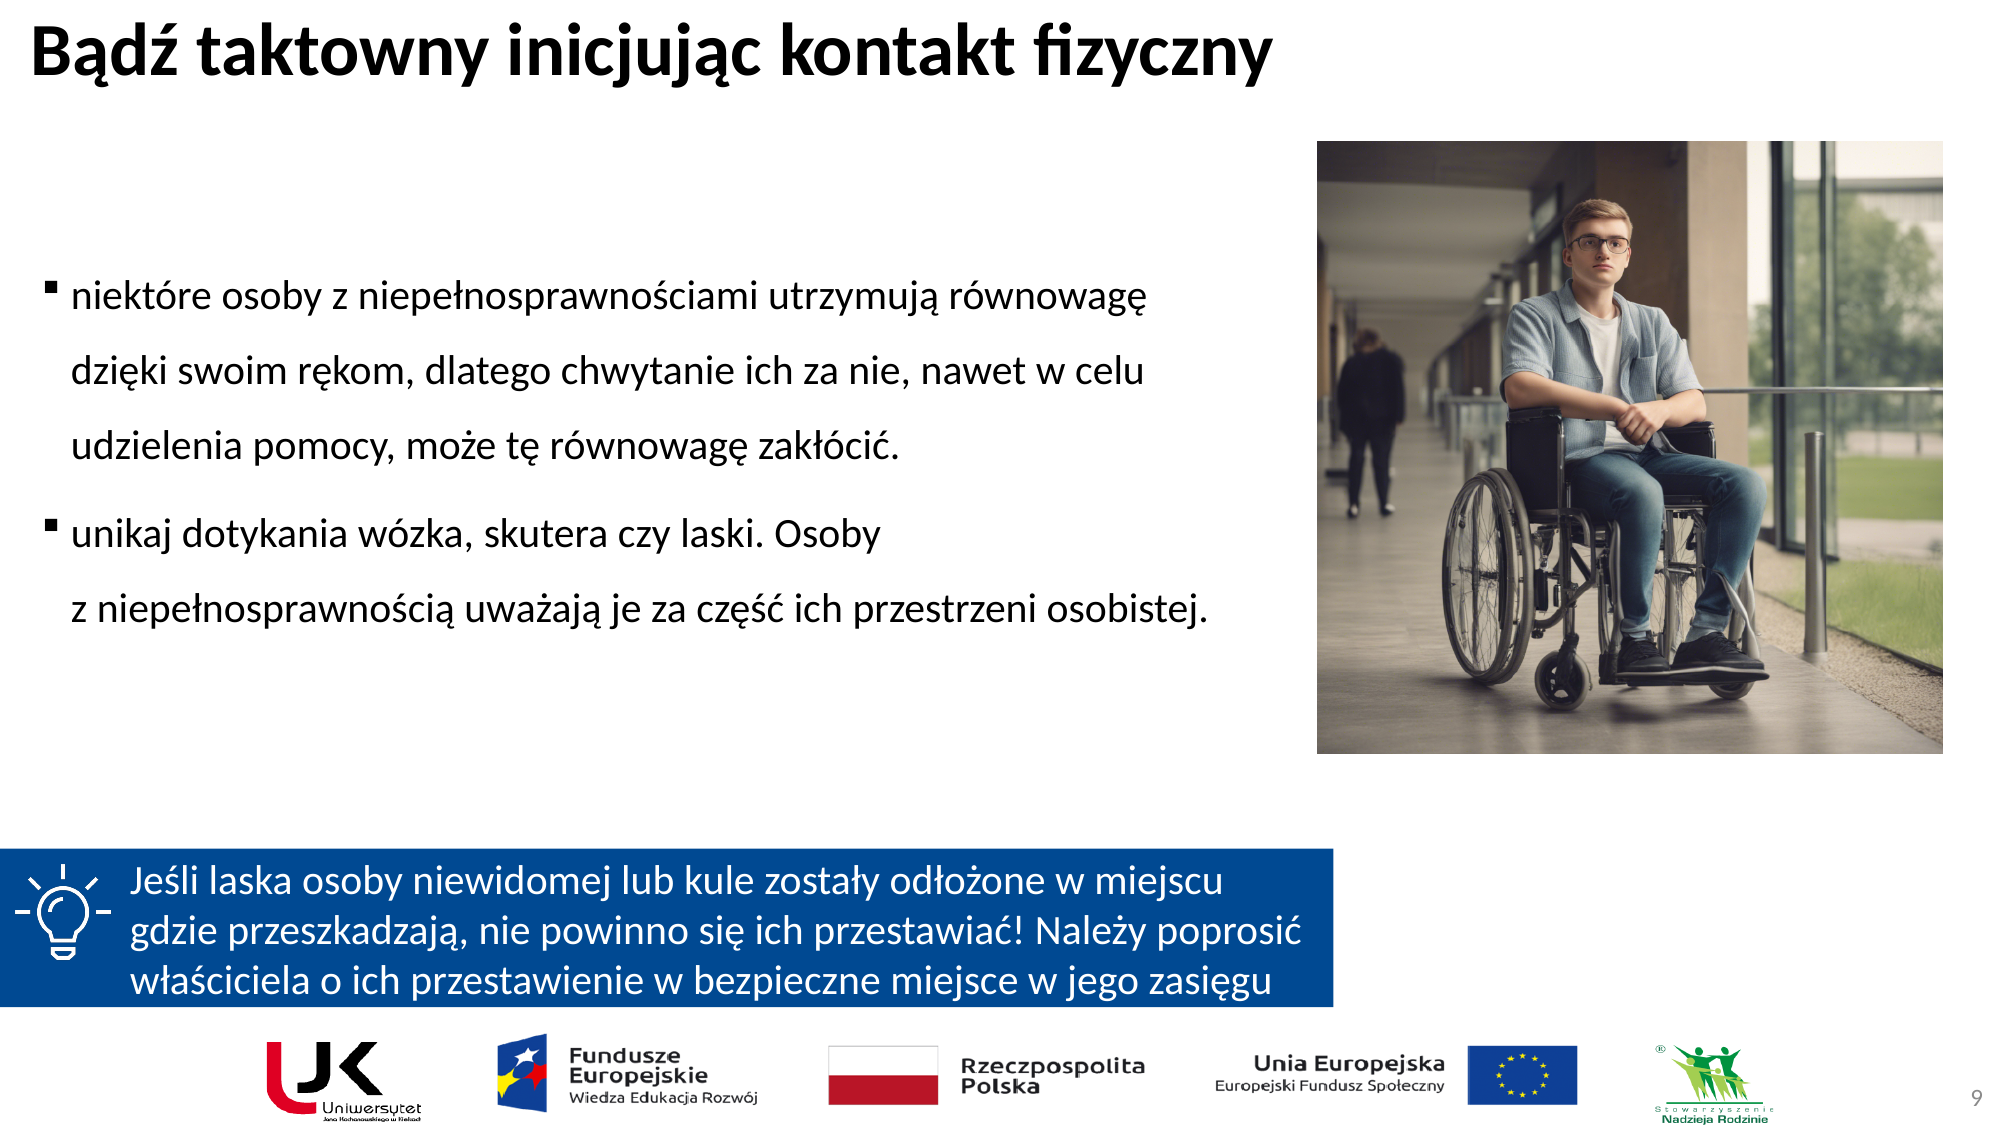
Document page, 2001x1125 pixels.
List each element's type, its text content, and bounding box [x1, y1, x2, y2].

list niektóre osoby z niepełnosprawnościami utrzymują równowagę dzięki swoim rękom, dlatego chwytanie ich za nie, nawet w celu udzielenia pomocy, może tę równowagę zakłócić. unikaj dotykania wózka, skutera czy laski. Osoby z niepełnosprawnością uważają je za część ich przestrzeni osobistej. [0, 141, 1237, 732]
picture [1317, 141, 1943, 754]
slide_number 9 [1548, 1066, 1999, 1125]
picture [1655, 1044, 1774, 1066]
title Bądź taktowny inicjując kontakt fizyczny [18, 0, 1550, 98]
picture [463, 1004, 1613, 1125]
picture [266, 1042, 421, 1122]
picture [0, 848, 127, 976]
text_box Jeśli laska osoby niewidomej lub kule zostały odłożone w miejscu gdzie przeszkadzają, nie powinno się ich przestawiać! Należy poprosić właściciela o ich przestawienie w bezpieczne miejsce w jego zasięgu [0, 848, 1334, 1008]
